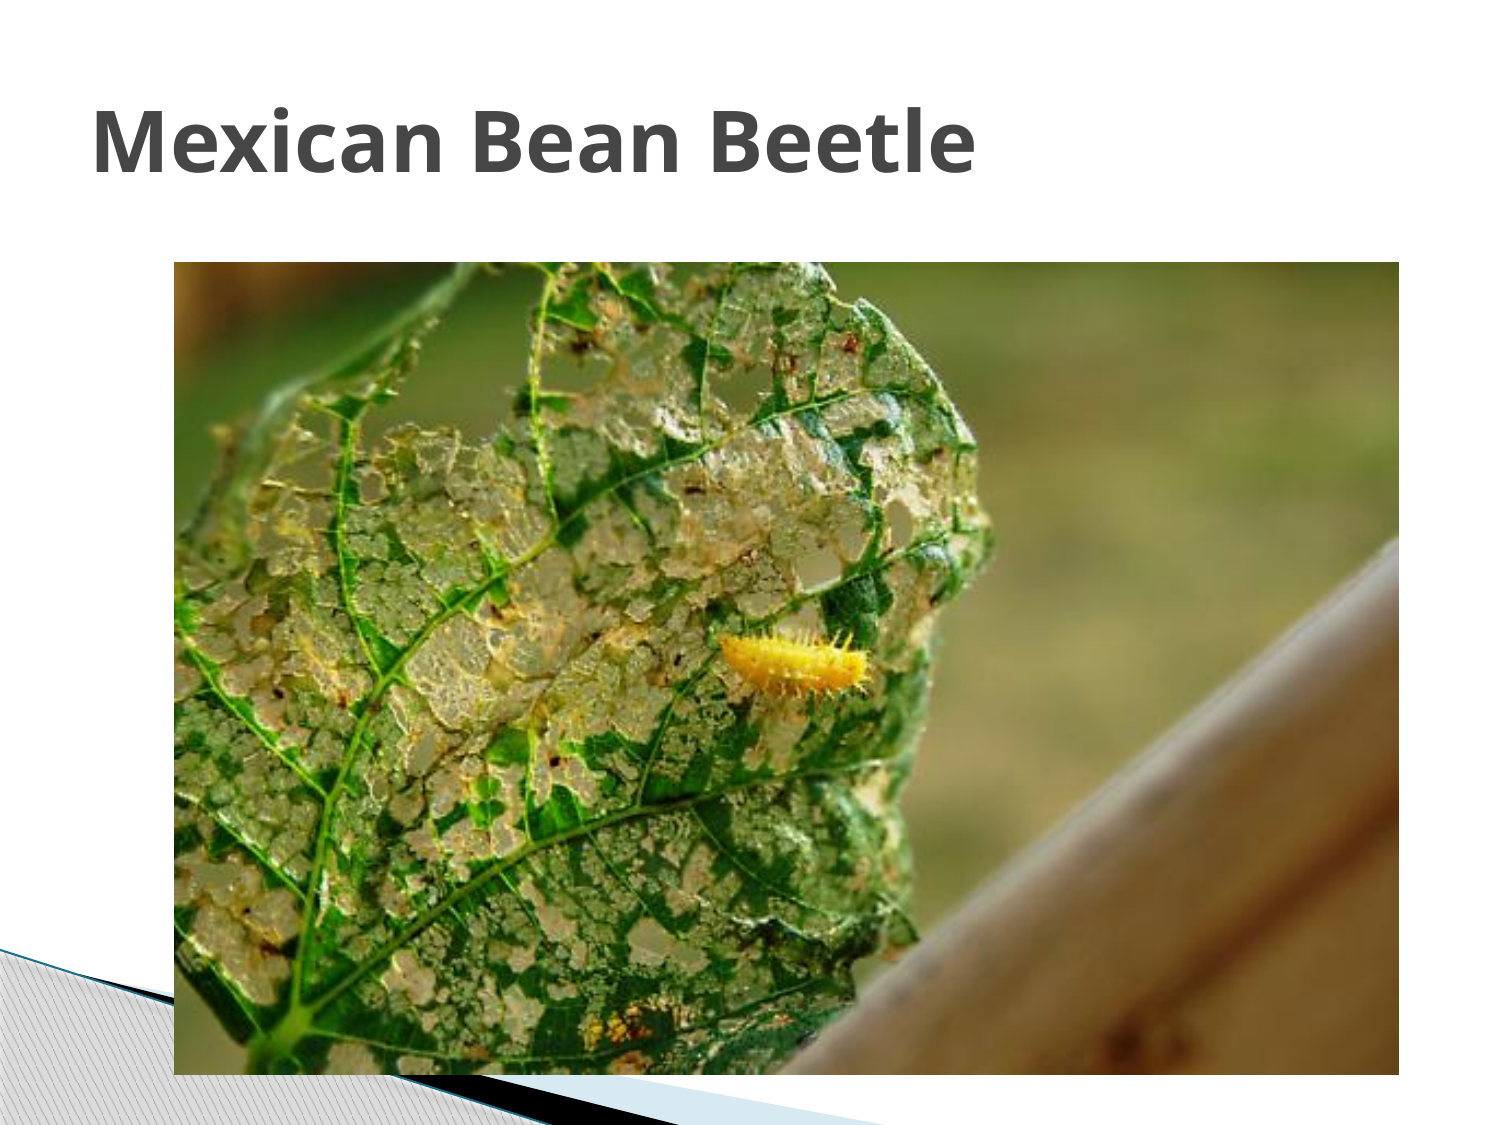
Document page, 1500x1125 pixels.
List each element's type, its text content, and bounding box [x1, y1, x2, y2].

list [174, 262, 1399, 1076]
title Mexican Bean Beetle [75, 45, 1425, 233]
